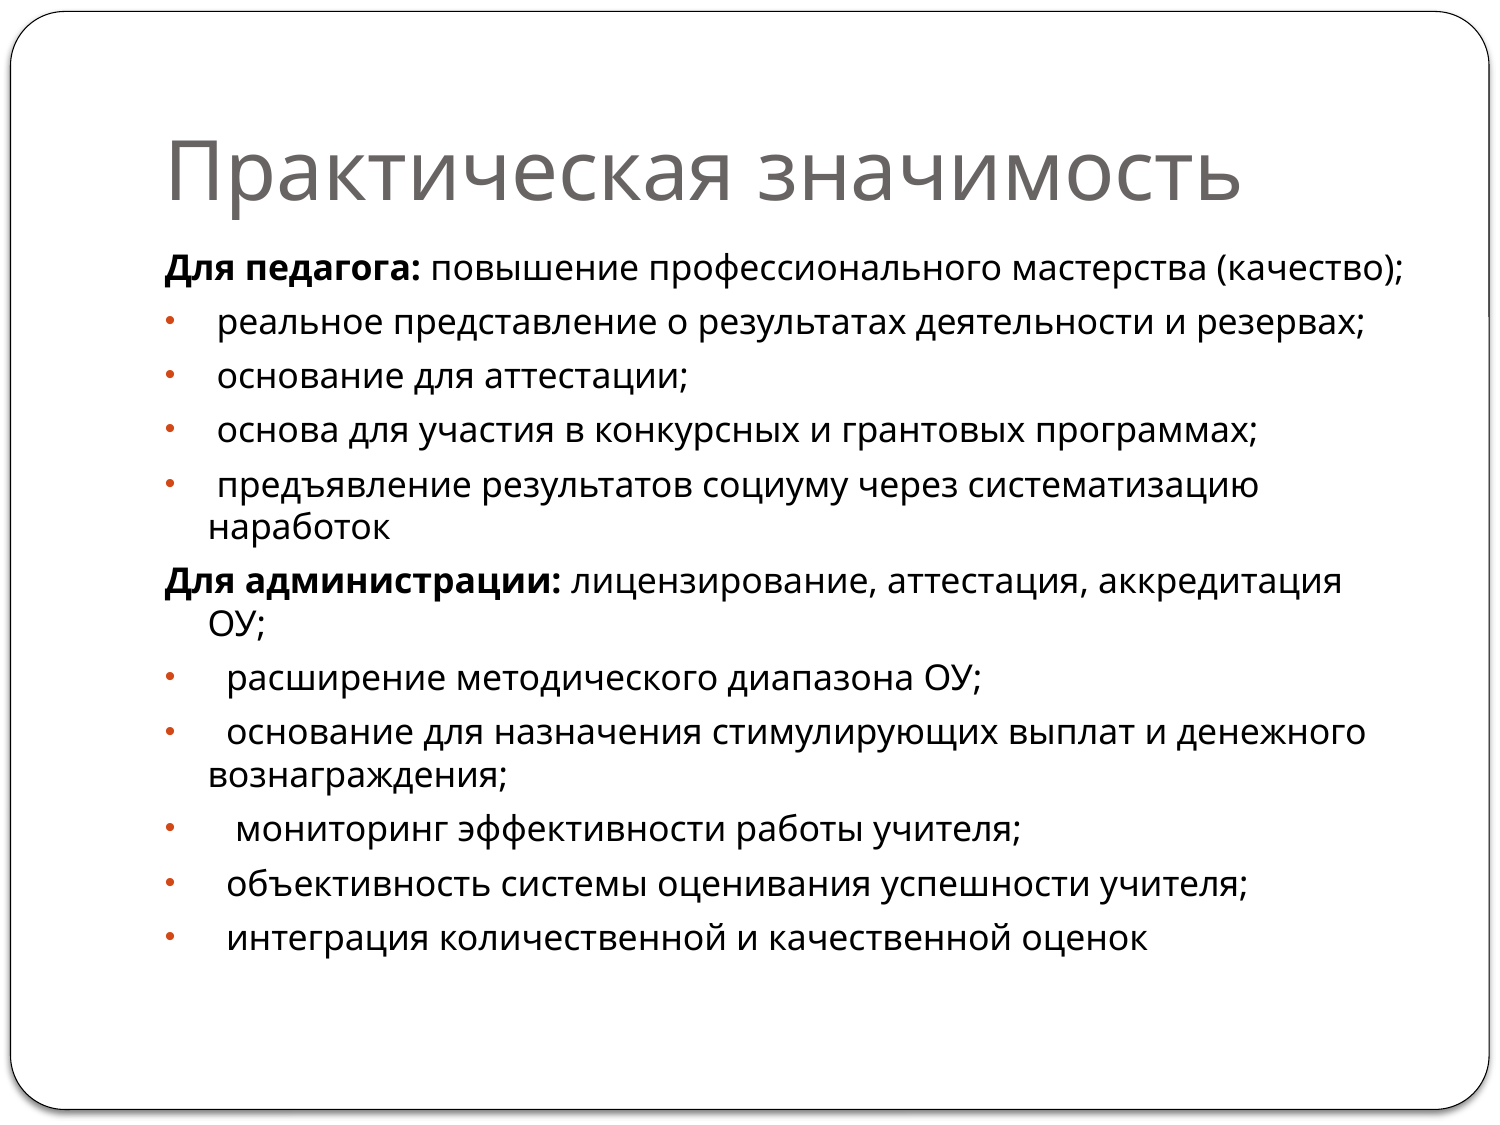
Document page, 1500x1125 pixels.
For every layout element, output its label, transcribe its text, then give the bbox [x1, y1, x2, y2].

list Для педагога: повышение профессионального мастерства (качество); реальное представление о результатах деятельности и резервах; основание для аттестации; основа для участия в конкурсных и грантовых программах; предъявление результатов социуму через систематизацию наработок Для администрации: лицензирование, аттестация, аккредитация ОУ; расширение методического диапазона ОУ; основание для назначения стимулирующих выплат и денежного вознаграждения; мониторинг эффективности работы учителя; объективность системы оценивания успешности учителя; интеграция количественной и качественной оценок [150, 237, 1425, 988]
title Практическая значимость [150, 45, 1425, 233]
